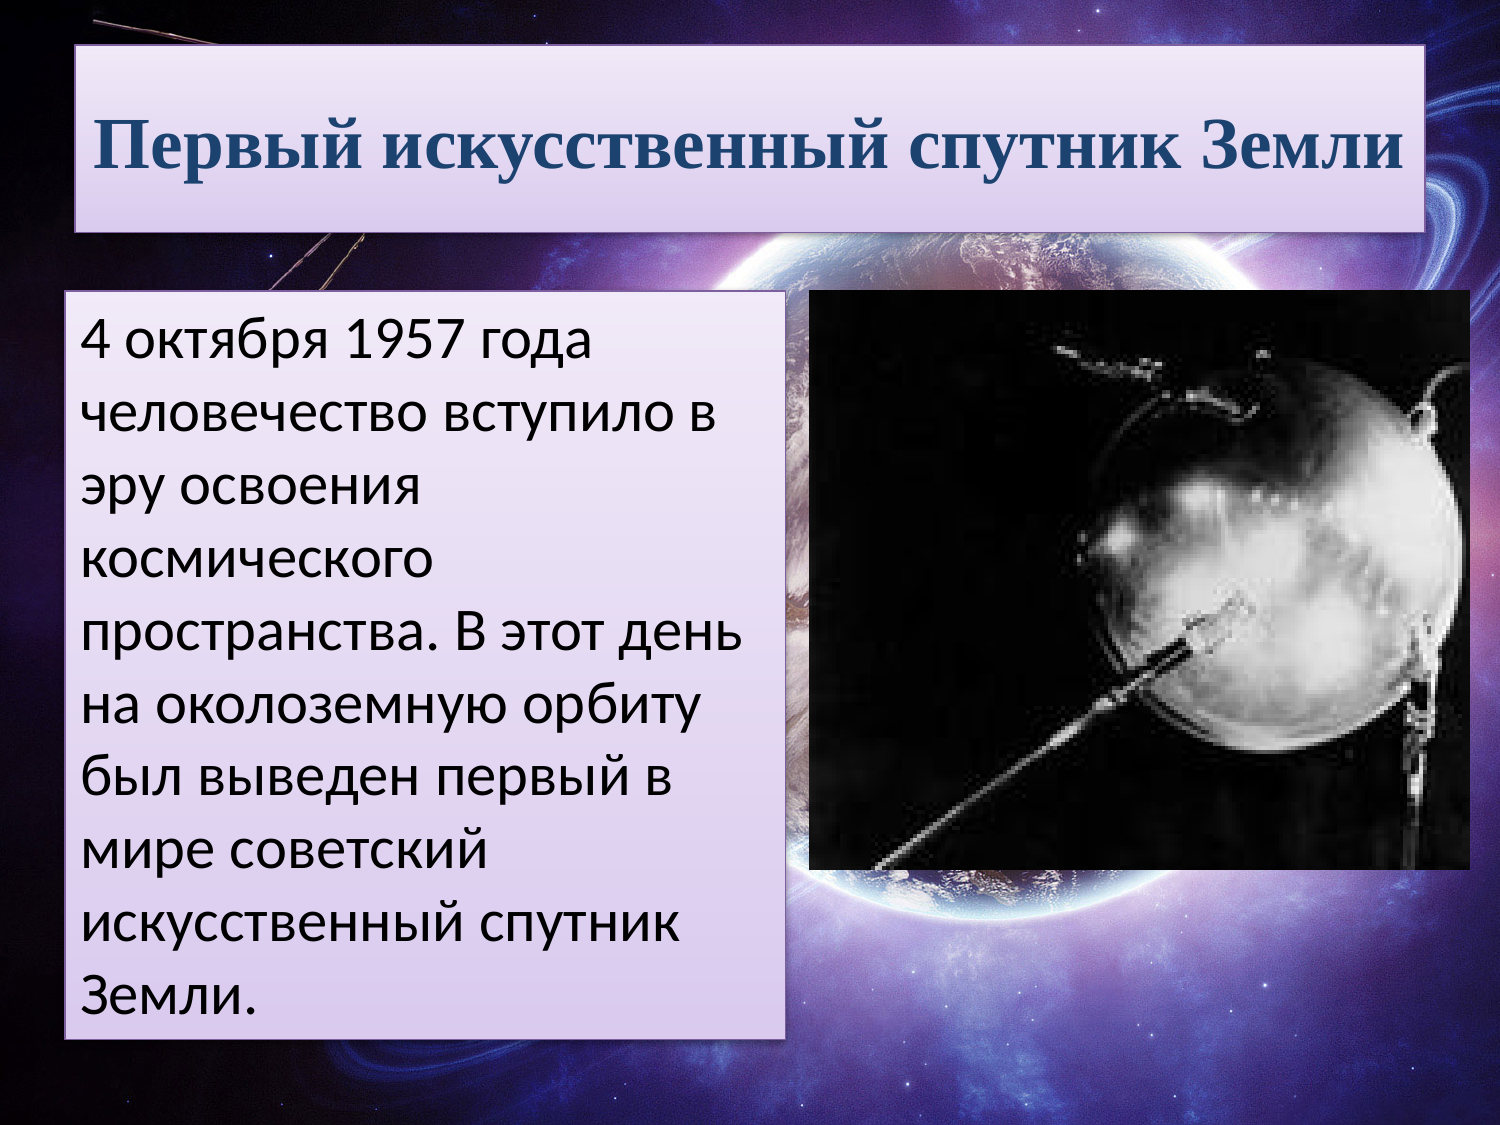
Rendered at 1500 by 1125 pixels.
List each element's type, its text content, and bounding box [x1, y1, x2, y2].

picture [0, 0, 1500, 1125]
list 4 октября 1957 года человечество вступило в эру освоения космического пространства. В этот день на околоземную орбиту был выведен первый в мире советский искусственный спутник Земли. [64, 290, 786, 1040]
title Первый искусственный спутник Земли [74, 44, 1426, 233]
